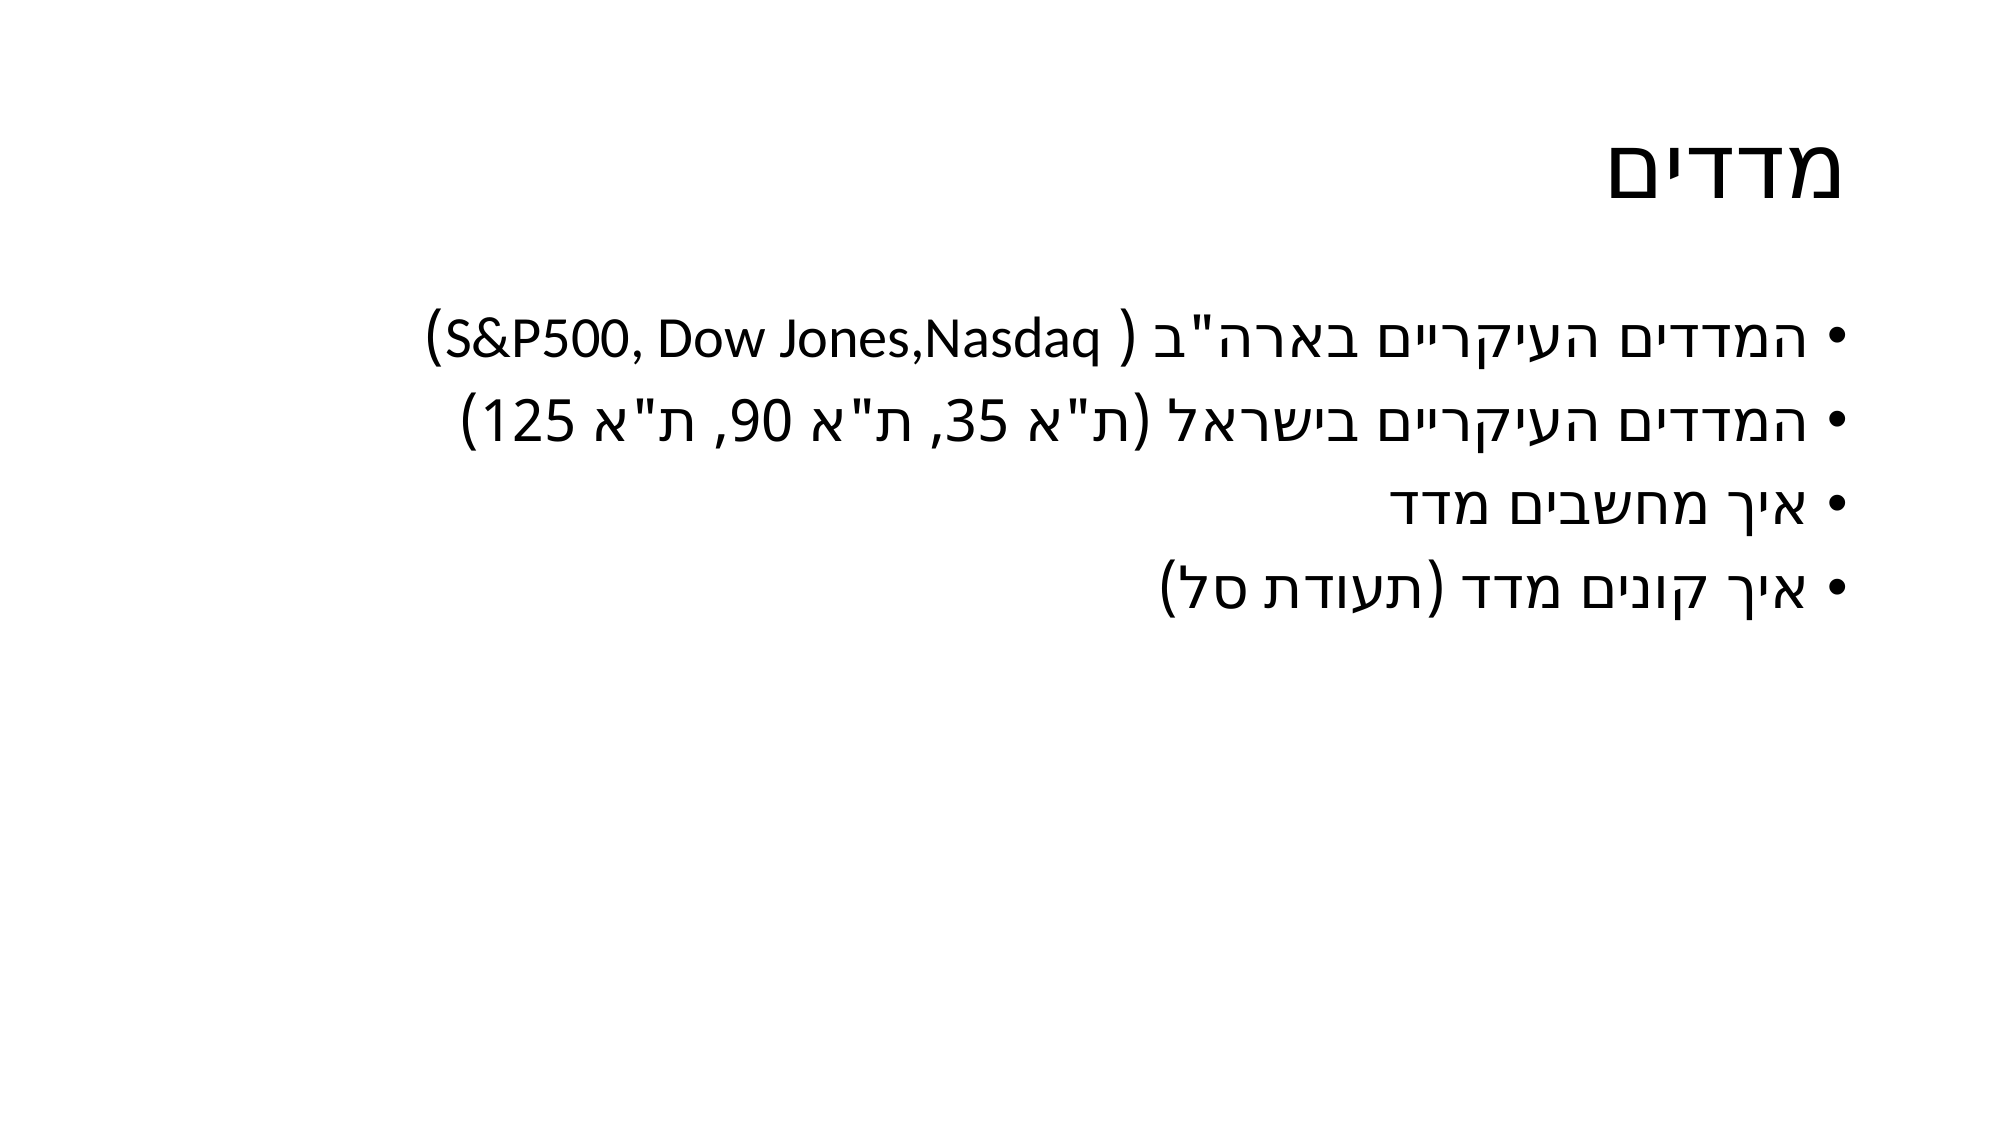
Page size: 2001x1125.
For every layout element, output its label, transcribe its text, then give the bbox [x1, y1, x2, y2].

title מדדים [137, 59, 1863, 278]
list המדדים העיקריים בארה"ב ( S&P500, Dow Jones,Nasdaq) המדדים העיקריים בישראל (ת"א 35, ת"א 90, ת"א 125) איך מחשבים מדד איך קונים מדד (תעודת סל) [137, 299, 1863, 1014]
